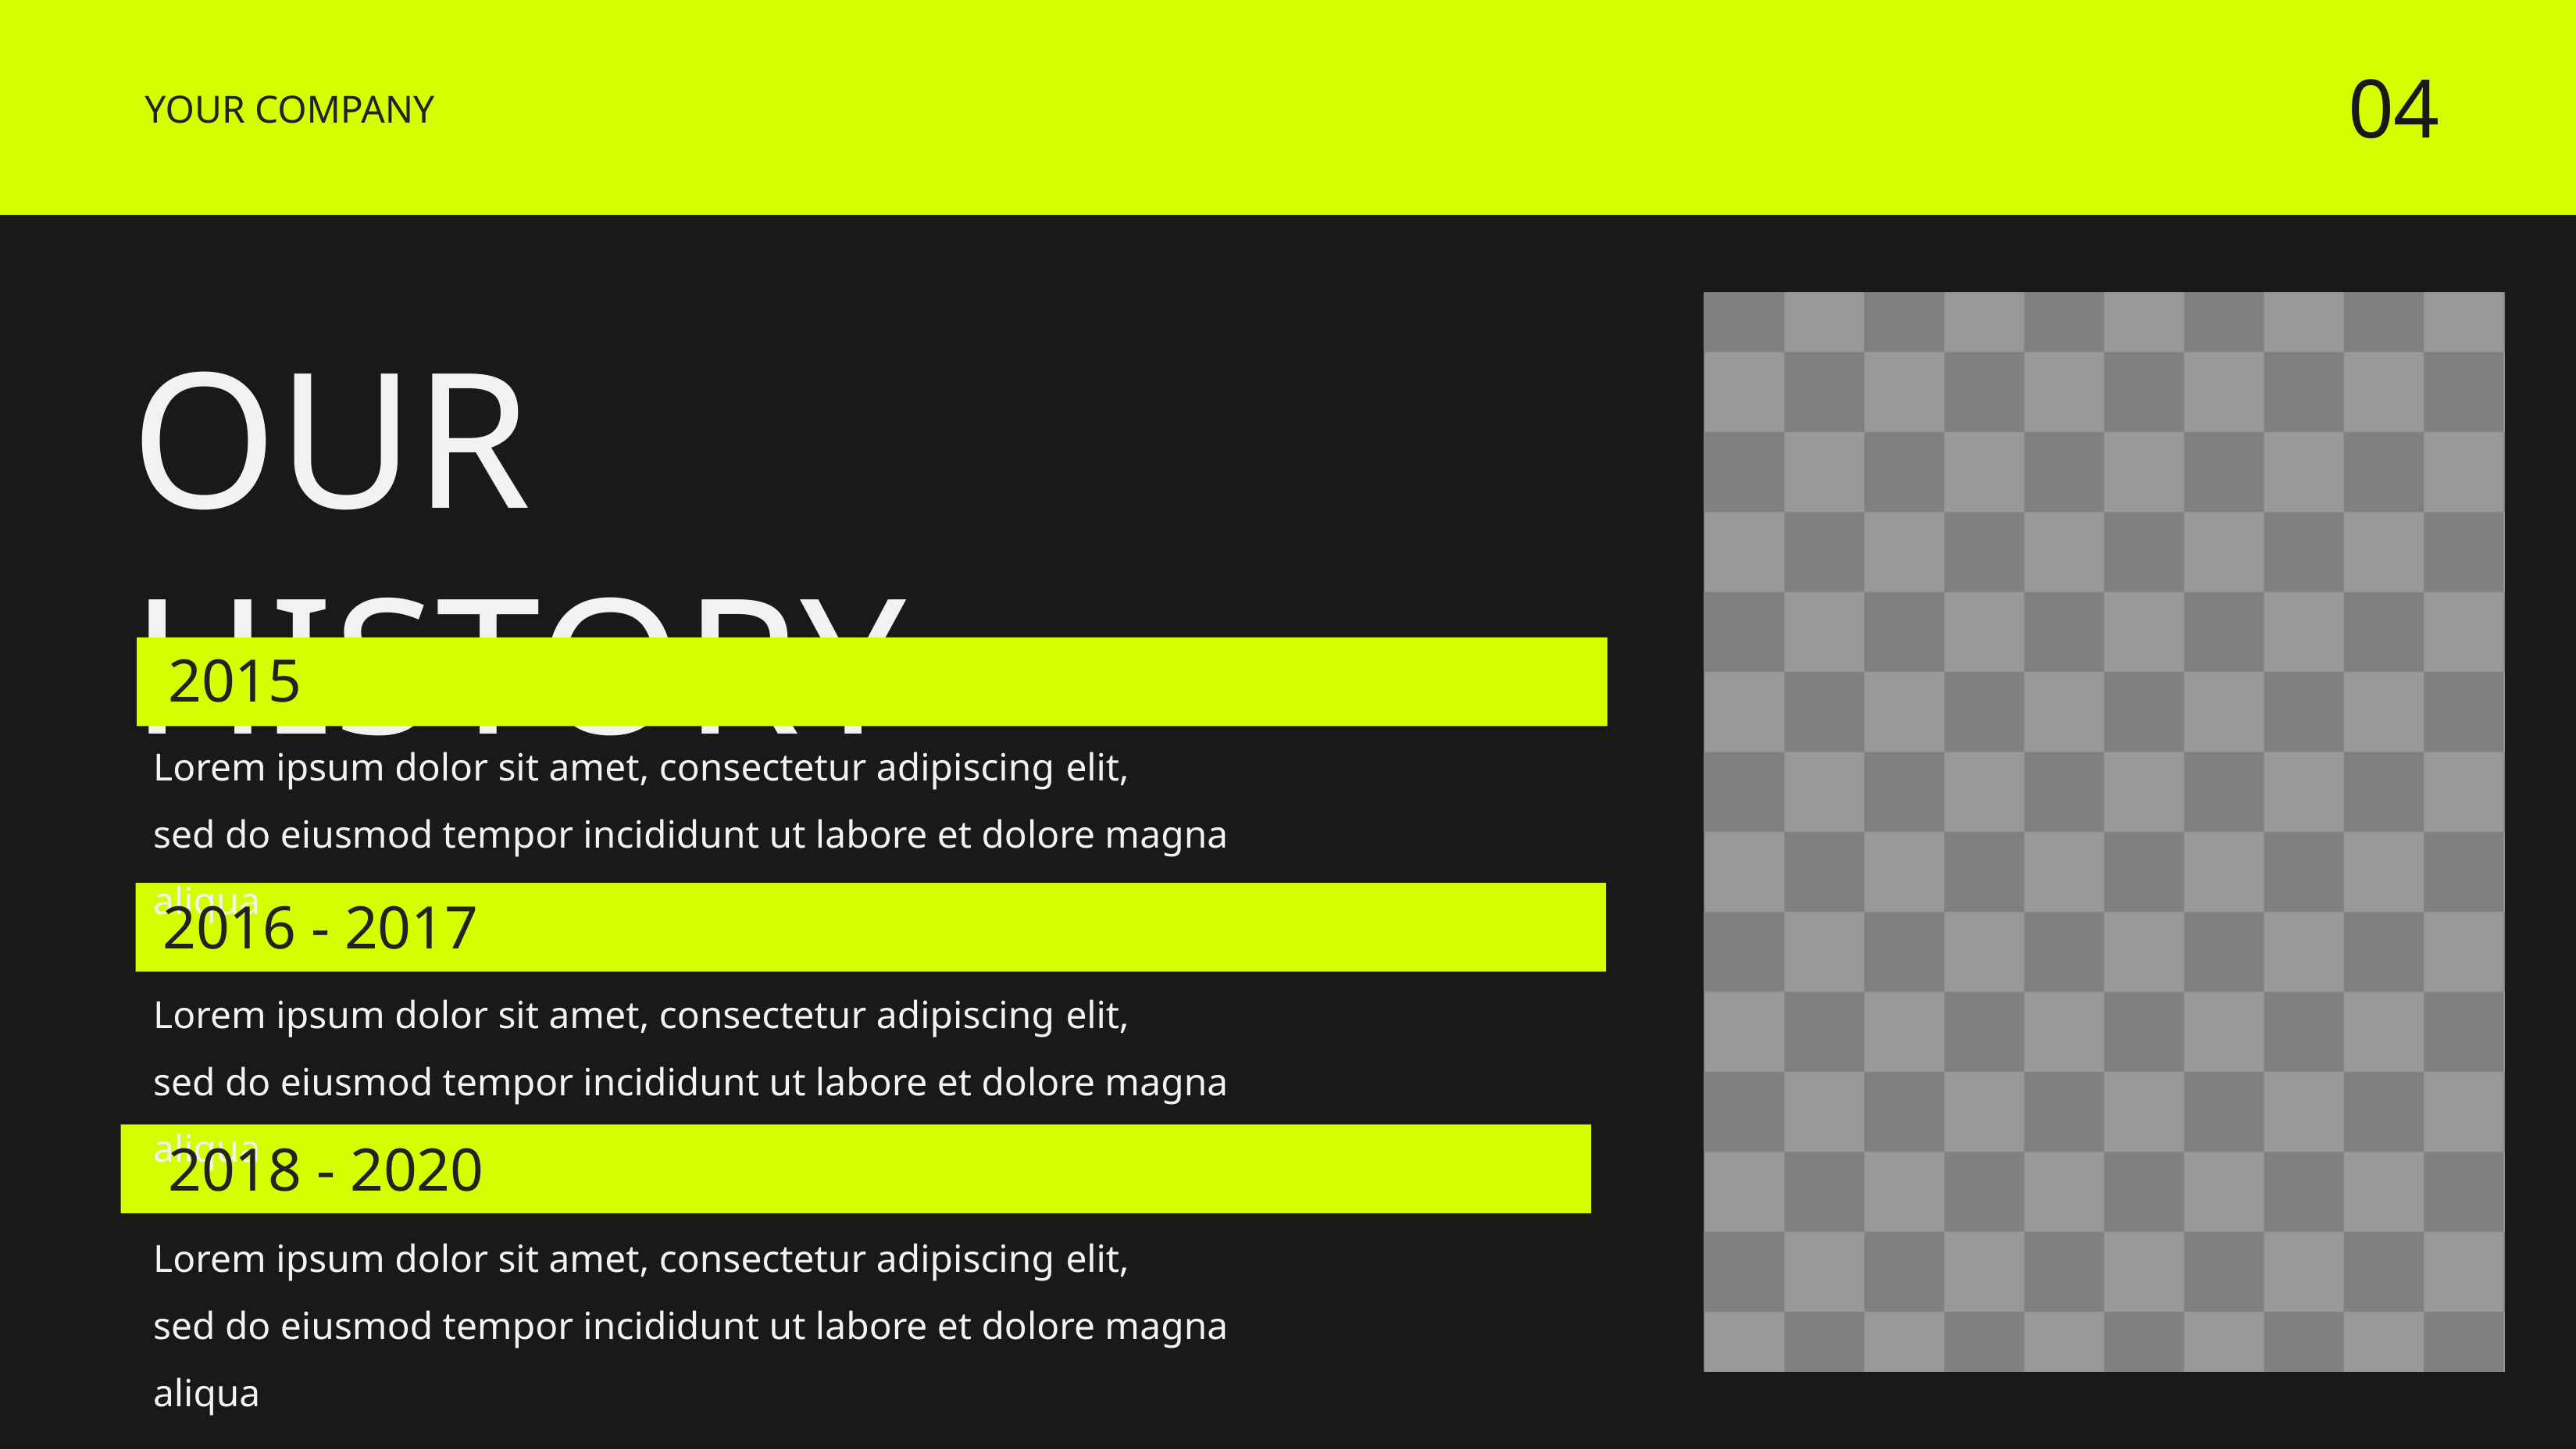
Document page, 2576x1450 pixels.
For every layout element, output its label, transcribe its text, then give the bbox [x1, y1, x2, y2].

picture [1704, 292, 2506, 1372]
text_box YOUR COMPANY [144, 84, 448, 131]
text_box 2018 - 2020 [168, 1130, 556, 1203]
text_box Lorem ipsum dolor sit amet, consectetur adipiscing elit, sed do eiusmod tempor incididunt ut labore et dolore magna aliqua [153, 969, 1325, 1170]
text_box 2016 - 2017 [162, 888, 526, 961]
title 04 [2337, 55, 2451, 291]
text_box [137, 637, 1607, 727]
text_box OUR HISTORY [130, 319, 1355, 772]
text_box Lorem ipsum dolor sit amet, consectetur adipiscing elit, sed do eiusmod tempor incididunt ut labore et dolore magna aliqua [153, 721, 1325, 923]
text_box [0, 0, 2576, 215]
text_box [135, 883, 1607, 972]
text_box Lorem ipsum dolor sit amet, consectetur adipiscing elit, sed do eiusmod tempor incididunt ut labore et dolore magna aliqua [153, 1212, 1325, 1414]
text_box 2015 [168, 641, 458, 714]
text_box [120, 1124, 1592, 1213]
